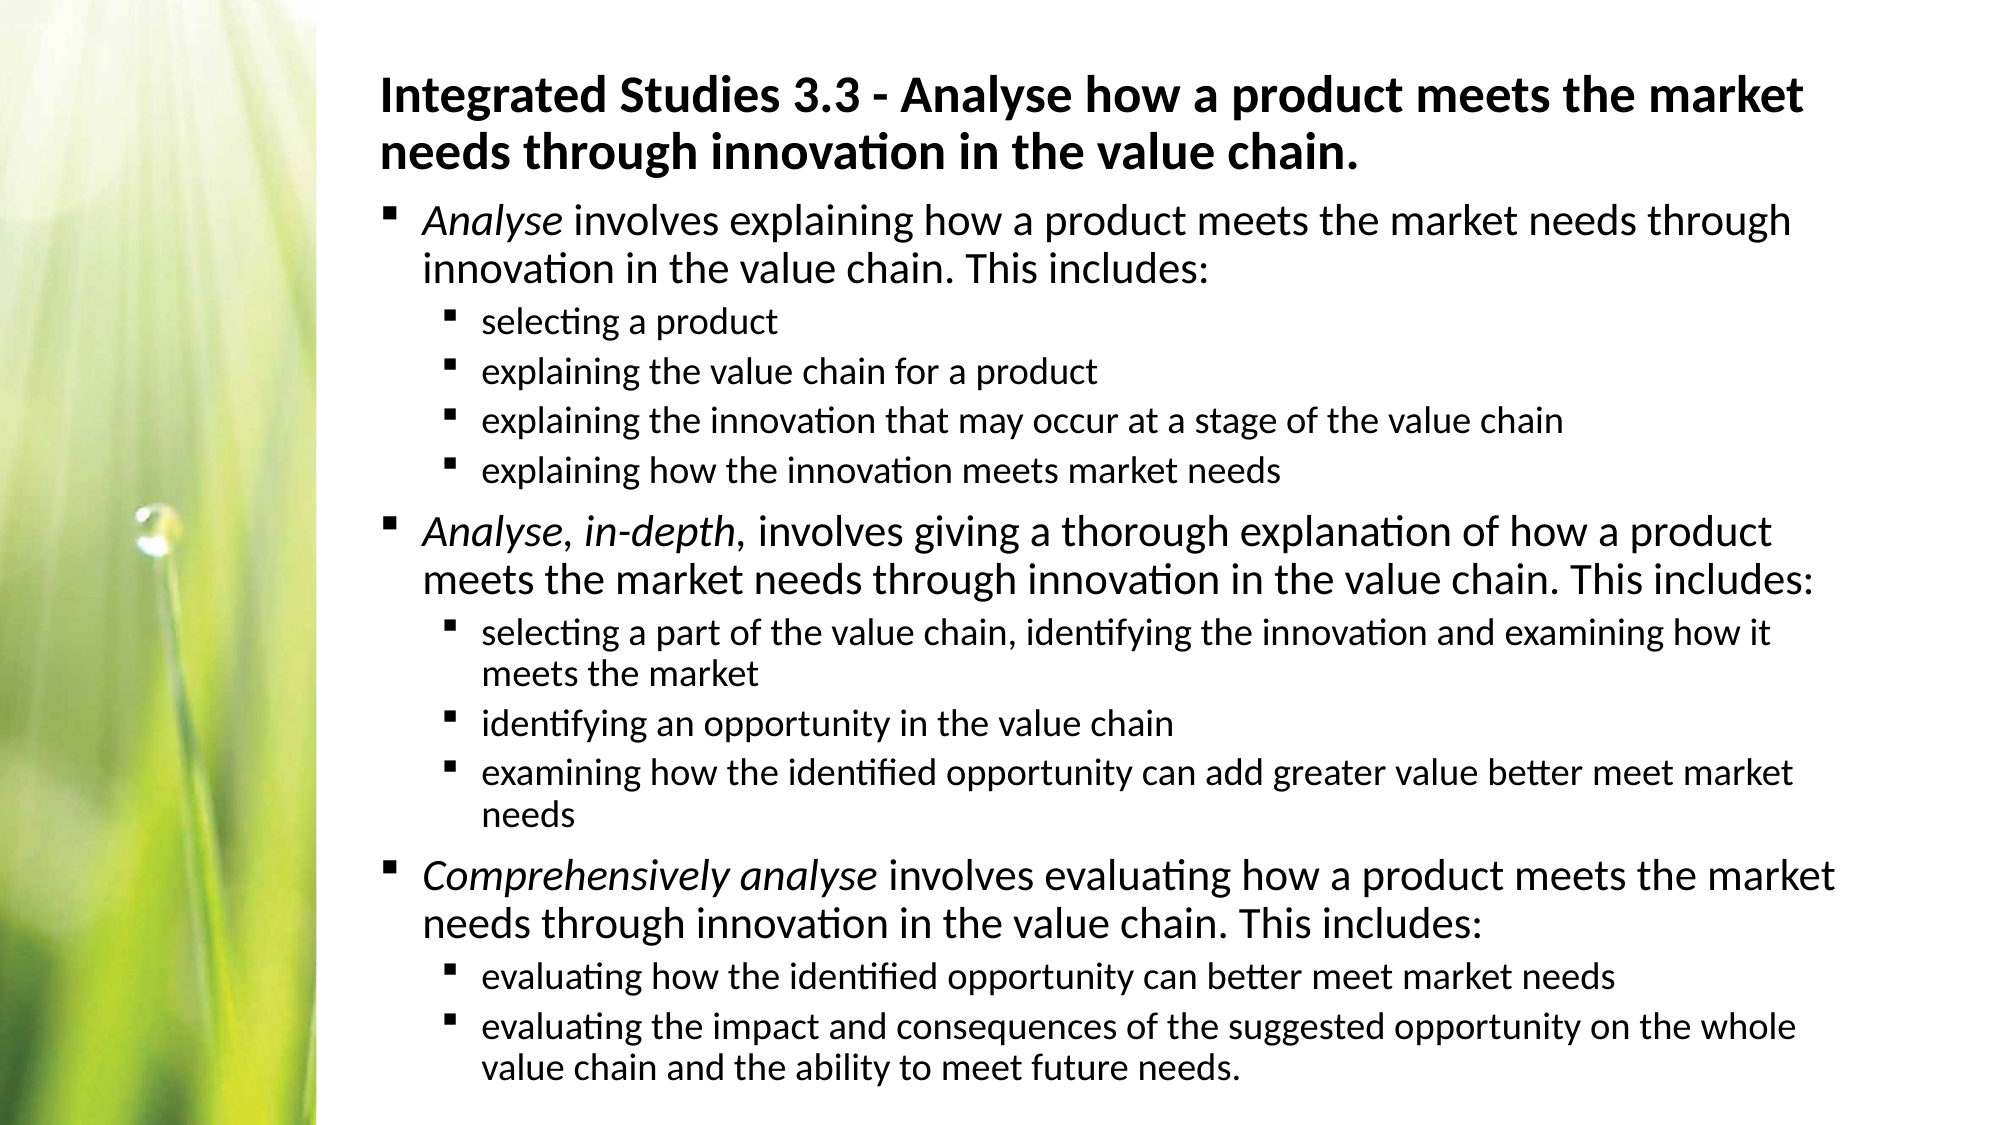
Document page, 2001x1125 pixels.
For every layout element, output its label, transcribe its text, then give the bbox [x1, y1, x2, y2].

picture [0, 0, 317, 1125]
list Integrated Studies 3.3 - Analyse how a product meets the market needs through innovation in the value chain. Analyse involves explaining how a product meets the market needs through innovation in the value chain. This includes: selecting a product explaining the value chain for a product explaining the innovation that may occur at a stage of the value chain explaining how the innovation meets market needs Analyse, in-depth, involves giving a thorough explanation of how a product meets the market needs through innovation in the value chain. This includes: selecting a part of the value chain, identifying the innovation and examining how it meets the market identifying an opportunity in the value chain examining how the identified opportunity can add greater value better meet market needs Comprehensively analyse involves evaluating how a product meets the market needs through innovation in the value chain. This includes: evaluating how the identified opportunity can better meet market needs evaluating the impact and consequences of the suggested opportunity on the whole value chain and the ability to meet future needs. [364, 59, 1867, 1110]
